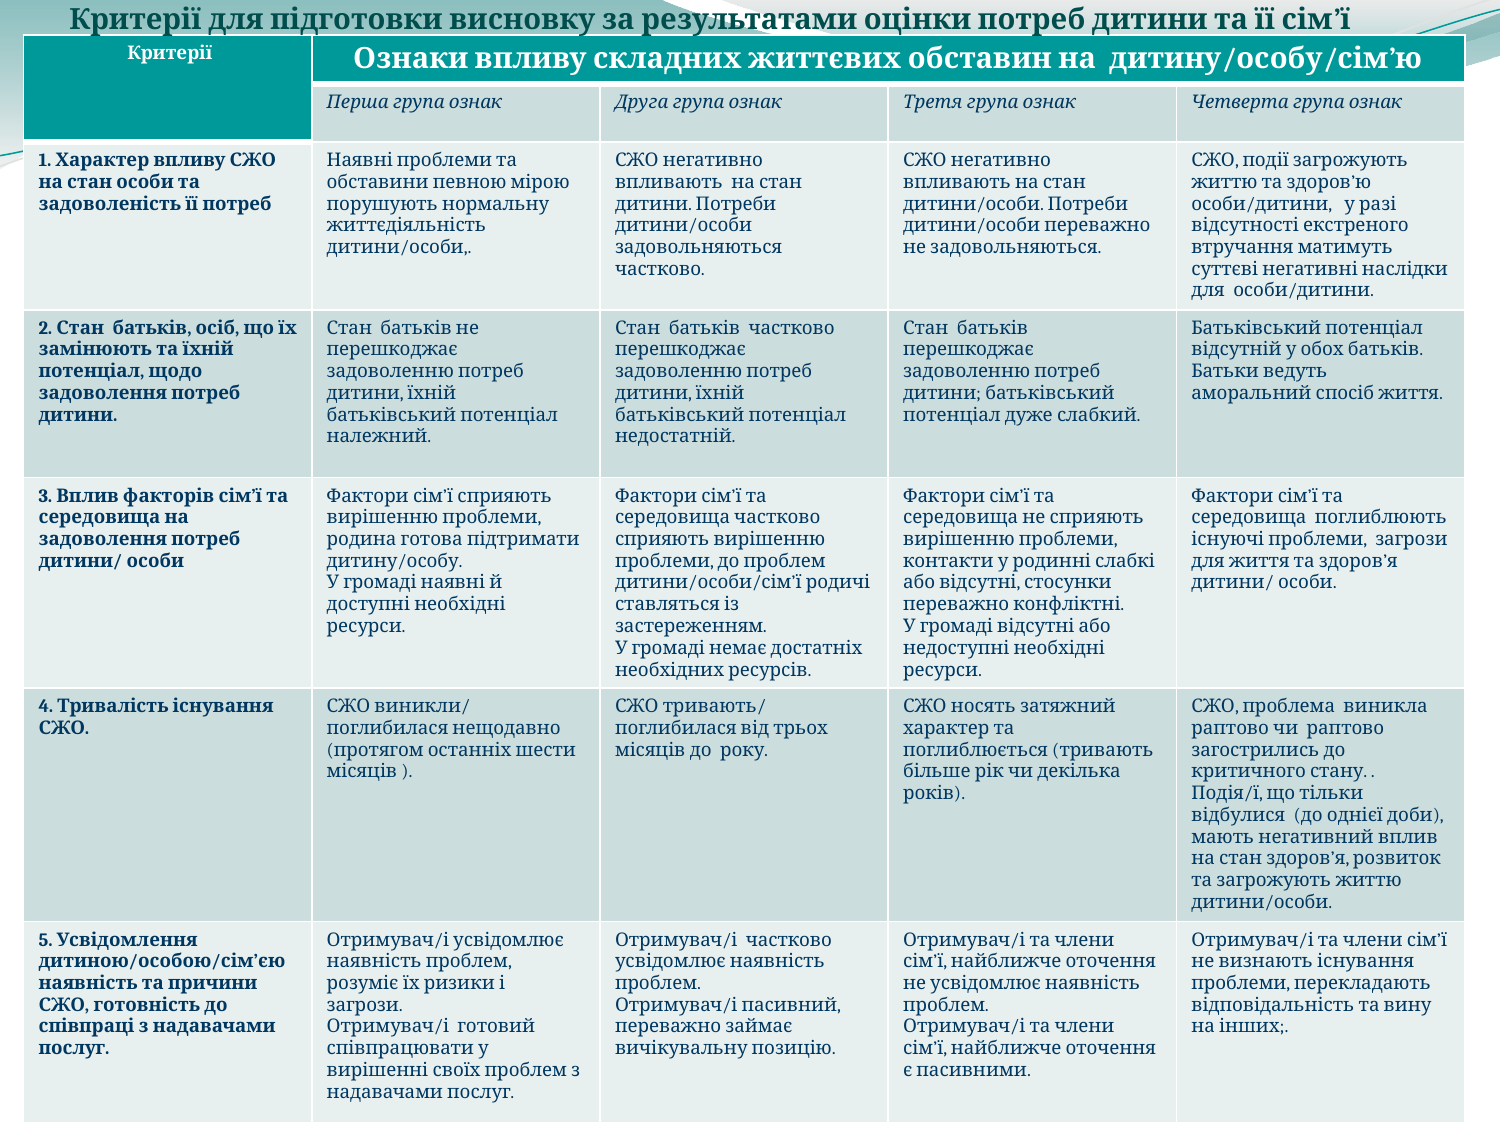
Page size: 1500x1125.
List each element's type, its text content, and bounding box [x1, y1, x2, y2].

table_cell 1. Характер впливу СЖО на стан особи та задоволеність її потреб [24, 145, 311, 309]
table_cell Фактори сім’ї та середовища частково сприяють вирішенню проблеми, до проблем дитини/особи/сім’ї родичі ставляться із застереженням. У громаді немає достатніх необхідних ресурсів. [601, 478, 887, 687]
table_cell СЖО носять затяжний характер та поглиблюється (тривають більше рік чи декілька років). [889, 689, 1176, 921]
table_cell Фактори сім’ї та середовища поглиблюють існуючі проблеми, загрози для життя та здоров’я дитини/ особи. [1177, 478, 1464, 687]
table_cell Стан батьків не перешкоджає задоволенню потреб дитини, їхній батьківський потенціал належний. [313, 311, 599, 477]
table_cell Отримувач/і усвідомлює наявність проблем, розуміє їх ризики і загрози. Отримувач/і готовий співпрацювати у вирішенні своїх проблем з надавачами послуг. [313, 922, 599, 1122]
table_header Ознаки впливу складних життєвих обставин на дитину/особу/сім’ю [313, 36, 1464, 81]
table_cell СЖО, події загрожують життю та здоров’ю особи/дитини, у разі відсутності екстреного втручання матимуть суттєві негативні наслідки для особи/дитини. [1177, 143, 1464, 309]
text_box Критерії для підготовки висновку за результатами оцінки потреб дитини та її сім’ї [35, 0, 1386, 36]
table_cell Отримувач/і та члени сім’ї, найближче оточення не усвідомлює наявність проблем. Отримувач/і та члени сім’ї, найближче оточення є пасивними. [889, 922, 1176, 1122]
table_cell 5. Усвідомлення дитиною/особою/сім’єю наявність та причини СЖО, готовність до співпраці з надавачами послуг. [24, 922, 311, 1122]
table_cell 4. Тривалість існування СЖО. [24, 689, 311, 921]
table_cell СЖО, проблема виникла раптово чи раптово загострились до критичного стану. . Подія/ї, що тільки відбулися (до однієї доби), мають негативний вплив на стан здоров’я, розвиток та загрожують життю дитини/особи. [1177, 689, 1464, 921]
table_cell Батьківський потенціал відсутній у обох батьків. Батьки ведуть аморальний спосіб життя. [1177, 311, 1464, 477]
table_cell Фактори сім’ї сприяють вирішенню проблеми, родина готова підтримати дитину/особу. У громаді наявні й доступні необхідні ресурси. [313, 478, 599, 687]
table_cell СЖО виникли/ поглибилася нещодавно (протягом останніх шести місяців ). [313, 689, 599, 921]
table_cell Стан батьків перешкоджає задоволенню потреб дитини; батьківський потенціал дуже слабкий. [889, 311, 1176, 477]
table_cell СЖО тривають/ поглибилася від трьох місяців до року. [601, 689, 887, 921]
table_cell 3. Вплив факторів сім’ї та середовища на задоволення потреб дитини/ особи [24, 478, 311, 687]
table_cell Перша група ознак [313, 87, 599, 141]
table_cell Друга група ознак [601, 87, 887, 141]
table_cell СЖО негативно впливають на стан дитини. Потреби дитини/особи задовольняються частково. [601, 143, 887, 309]
table_cell Фактори сім’ї та середовища не сприяють вирішенню проблеми, контакти у родинні слабкі або відсутні, стосунки переважно конфліктні. У громаді відсутні або недоступні необхідні ресурси. [889, 478, 1176, 687]
table_cell Наявні проблеми та обставини певною мірою порушують нормальну життєдіяльність дитини/особи,. [313, 143, 599, 309]
table_cell 2. Стан батьків, осіб, що їх замінюють та їхній потенціал, щодо задоволення потреб дитини. [24, 311, 311, 477]
table_cell Четверта група ознак [1177, 87, 1464, 141]
table_cell Стан батьків частково перешкоджає задоволенню потреб дитини, їхній батьківський потенціал недостатній. [601, 311, 887, 477]
table_cell Отримувач/і та члени сім’ї не визнають існування проблеми, перекладають відповідальність та вину на інших;. [1177, 922, 1464, 1122]
table_cell СЖО негативно впливають на стан дитини/особи. Потреби дитини/особи переважно не задовольняються. [889, 143, 1176, 309]
table_header Критерії [24, 36, 311, 139]
table_cell Отримувач/і частково усвідомлює наявність проблем. Отримувач/і пасивний, переважно займає вичікувальну позицію. [601, 922, 887, 1122]
table_cell Третя група ознак [889, 87, 1176, 141]
